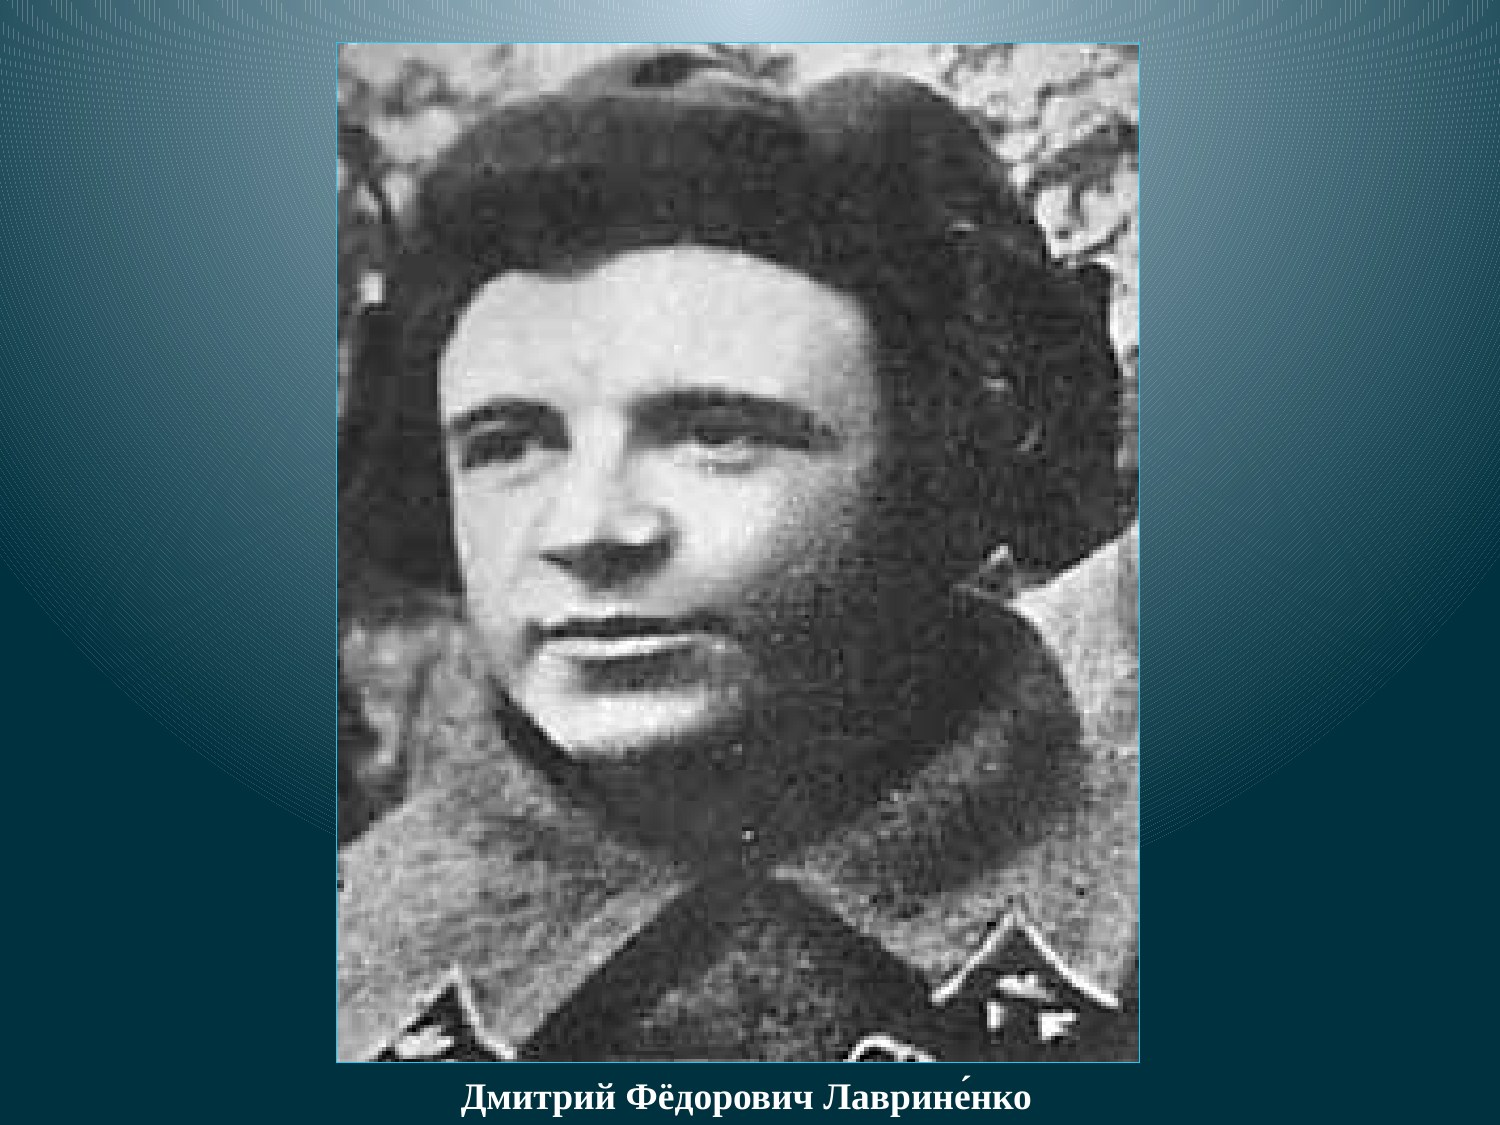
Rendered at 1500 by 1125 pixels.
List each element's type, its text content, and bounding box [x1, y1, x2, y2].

picture [336, 42, 1141, 1062]
text_box Дмитрий Фёдорович Лаврине́нко [446, 1071, 1057, 1125]
